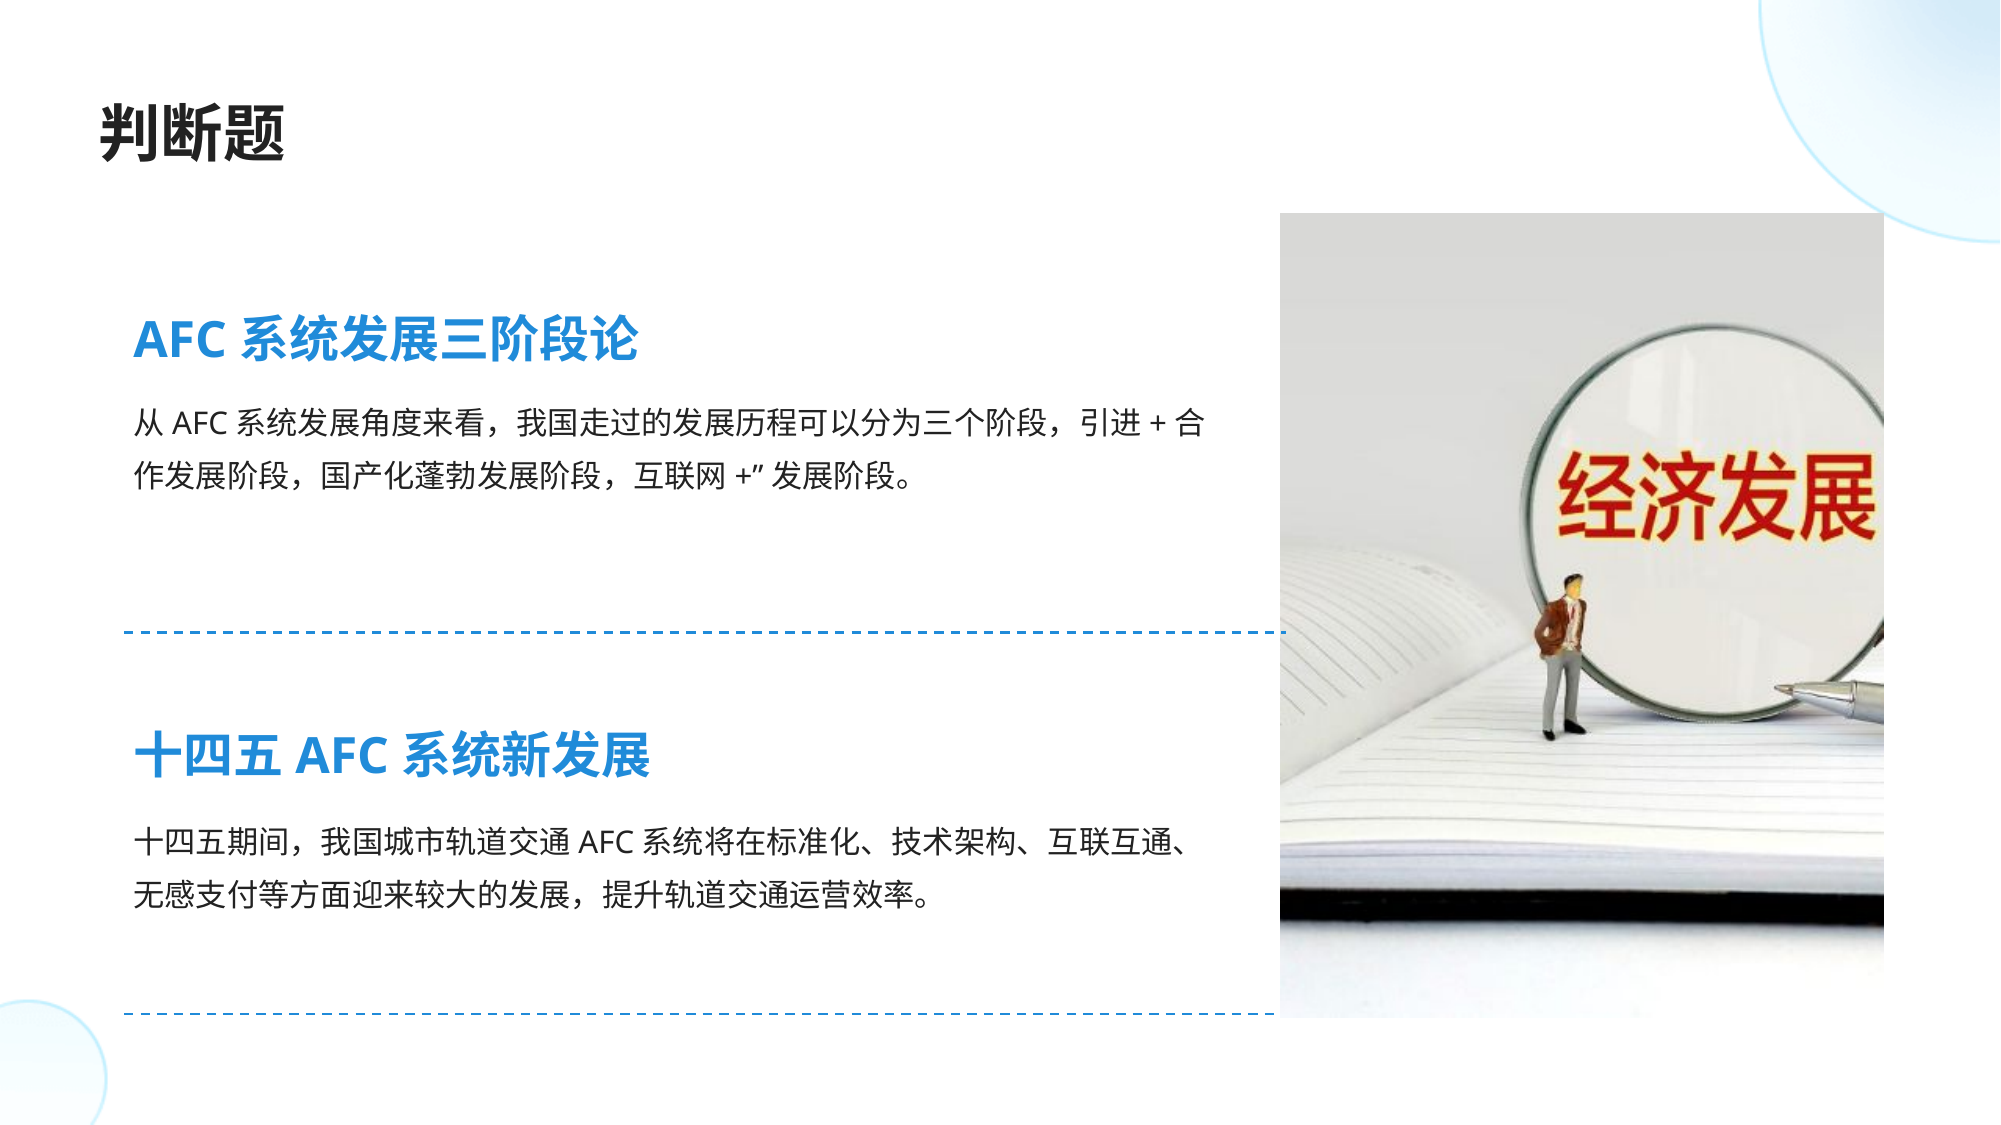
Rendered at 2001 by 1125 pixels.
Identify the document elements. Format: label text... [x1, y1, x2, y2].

picture [0, 0, 2001, 1125]
text_box 十四五期间，我国城市轨道交通AFC系统将在标准化、技术架构、互联互通、无感支付等方面迎来较大的发展，提升轨道交通运营效率。 [113, 787, 1231, 1005]
text_box 从AFC系统发展角度来看，我国走过的发展历程可以分为三个阶段，引进+合作发展阶段，国产化蓬勃发展阶段，互联网+”发展阶段。 [113, 368, 1231, 586]
text_box 十四五AFC系统新发展 [113, 679, 1218, 787]
text_box AFC系统发展三阶段论 [113, 261, 1218, 368]
text_box 判断题 [78, 43, 1922, 189]
